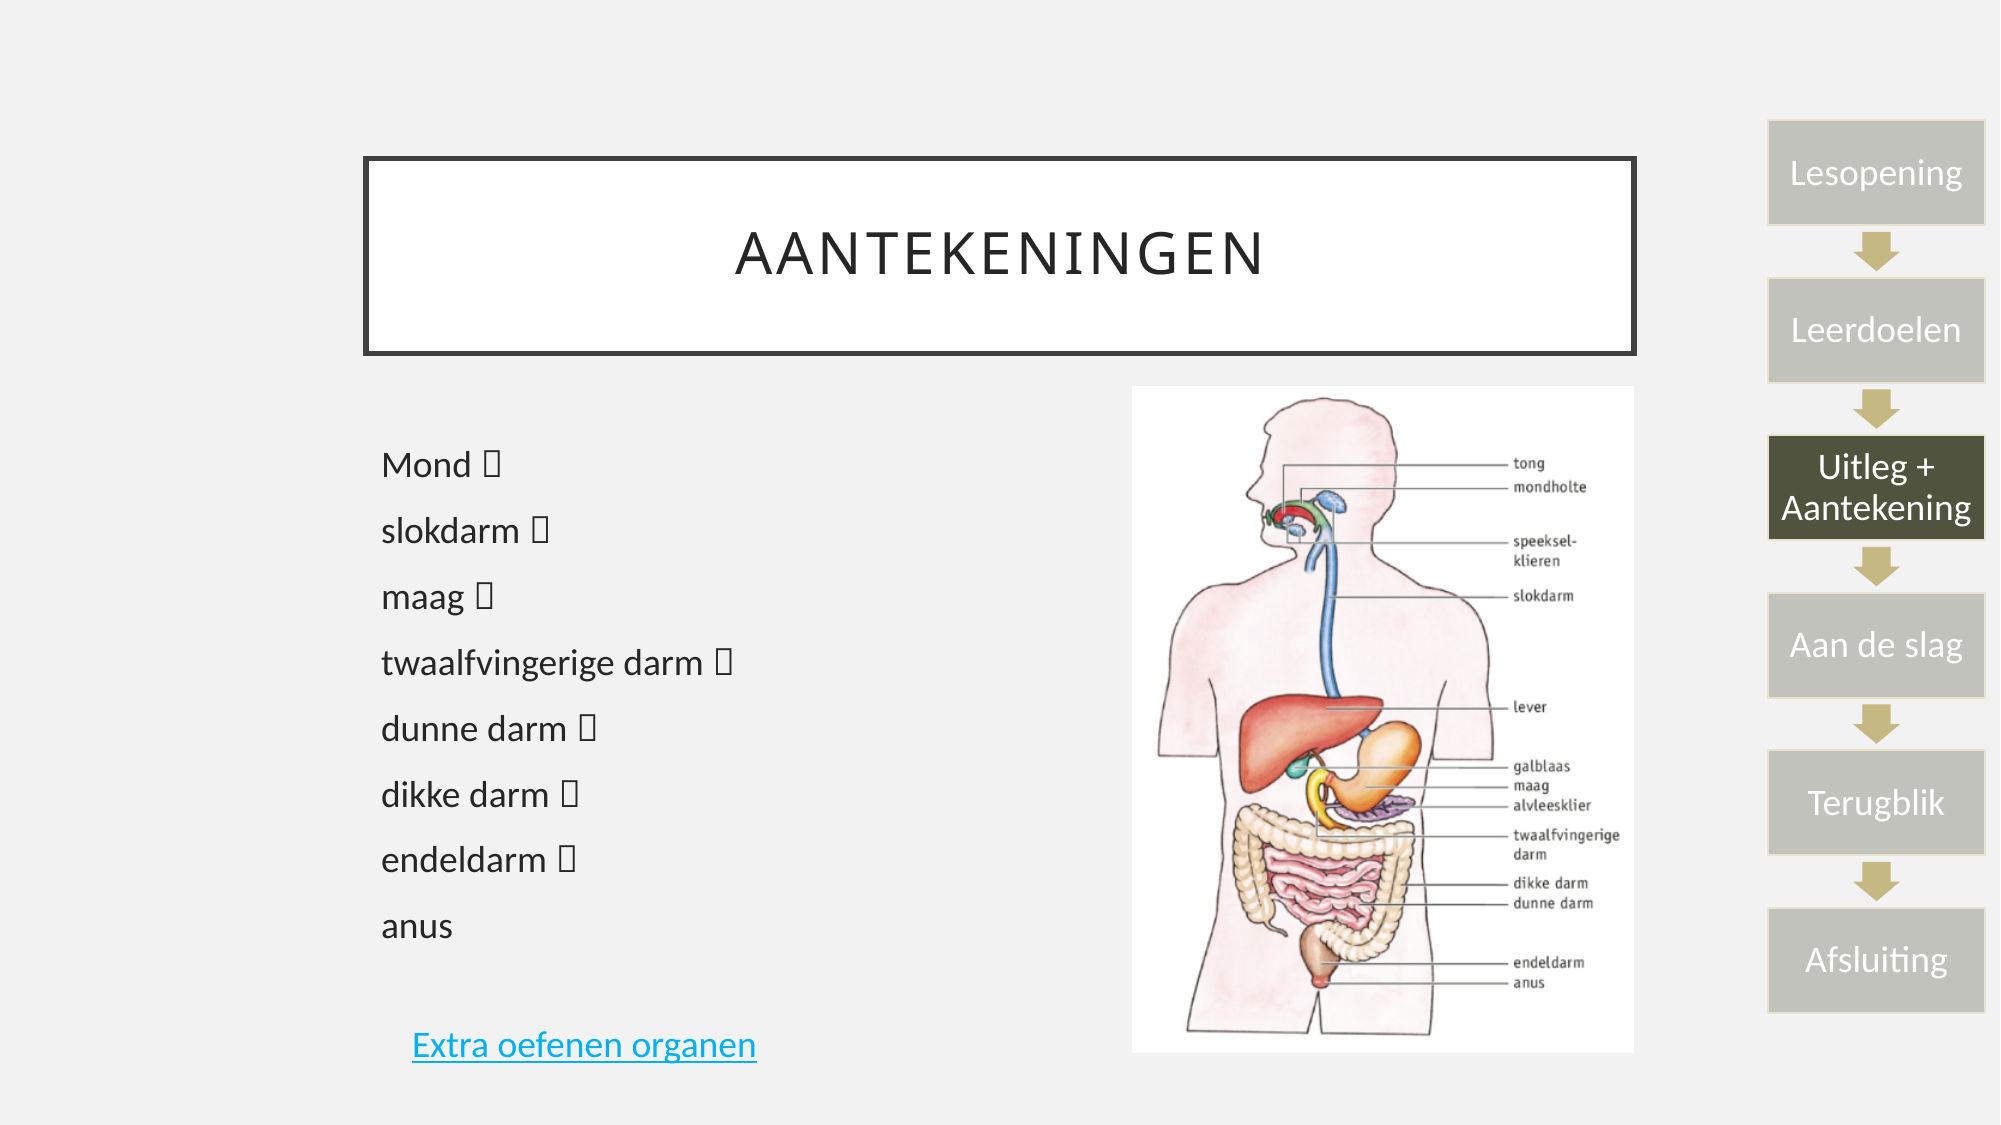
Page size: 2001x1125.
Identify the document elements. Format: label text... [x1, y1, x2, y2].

picture [1132, 386, 1634, 1053]
text_box Extra oefenen organen [397, 1013, 811, 1073]
title aantekeningen [363, 156, 1637, 356]
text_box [1753, 119, 2000, 1014]
list Mond  slokdarm  maag  twaalfvingerige darm  dunne darm  dikke darm  endeldarm  anus [366, 432, 917, 1053]
